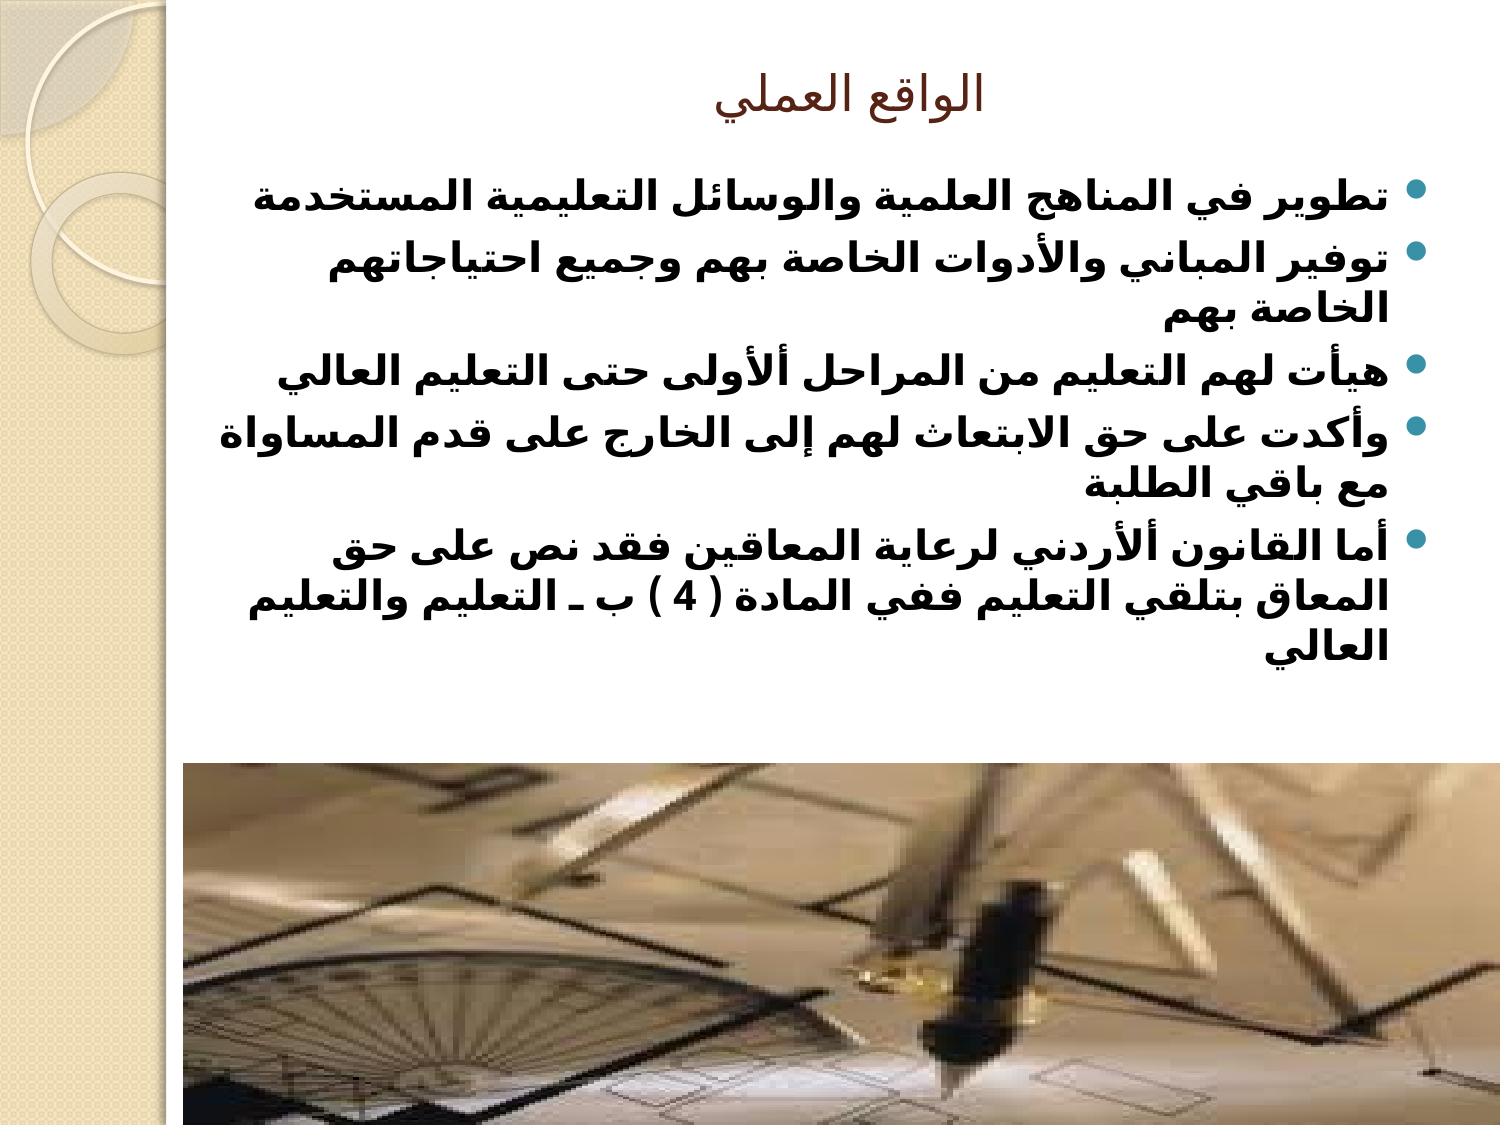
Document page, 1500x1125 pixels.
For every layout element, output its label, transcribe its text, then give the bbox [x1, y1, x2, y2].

picture [182, 763, 1500, 1125]
list تطوير في المناهج العلمية والوسائل التعليمية المستخدمة توفير المباني والأدوات الخاصة بهم وجميع احتياجاتهم الخاصة بهم هيأت لهم التعليم من المراحل ألأولى حتى التعليم العالي وأكدت على حق الابتعاث لهم إلى الخارج على قدم المساواة مع باقي الطلبة أما القانون ألأردني لرعاية المعاقين فقد نص على حق المعاق بتلقي التعليم ففي المادة ( 4 ) ب ـ التعليم والتعليم العالي [194, 160, 1466, 760]
title الواقع العملي [235, 45, 1466, 138]
